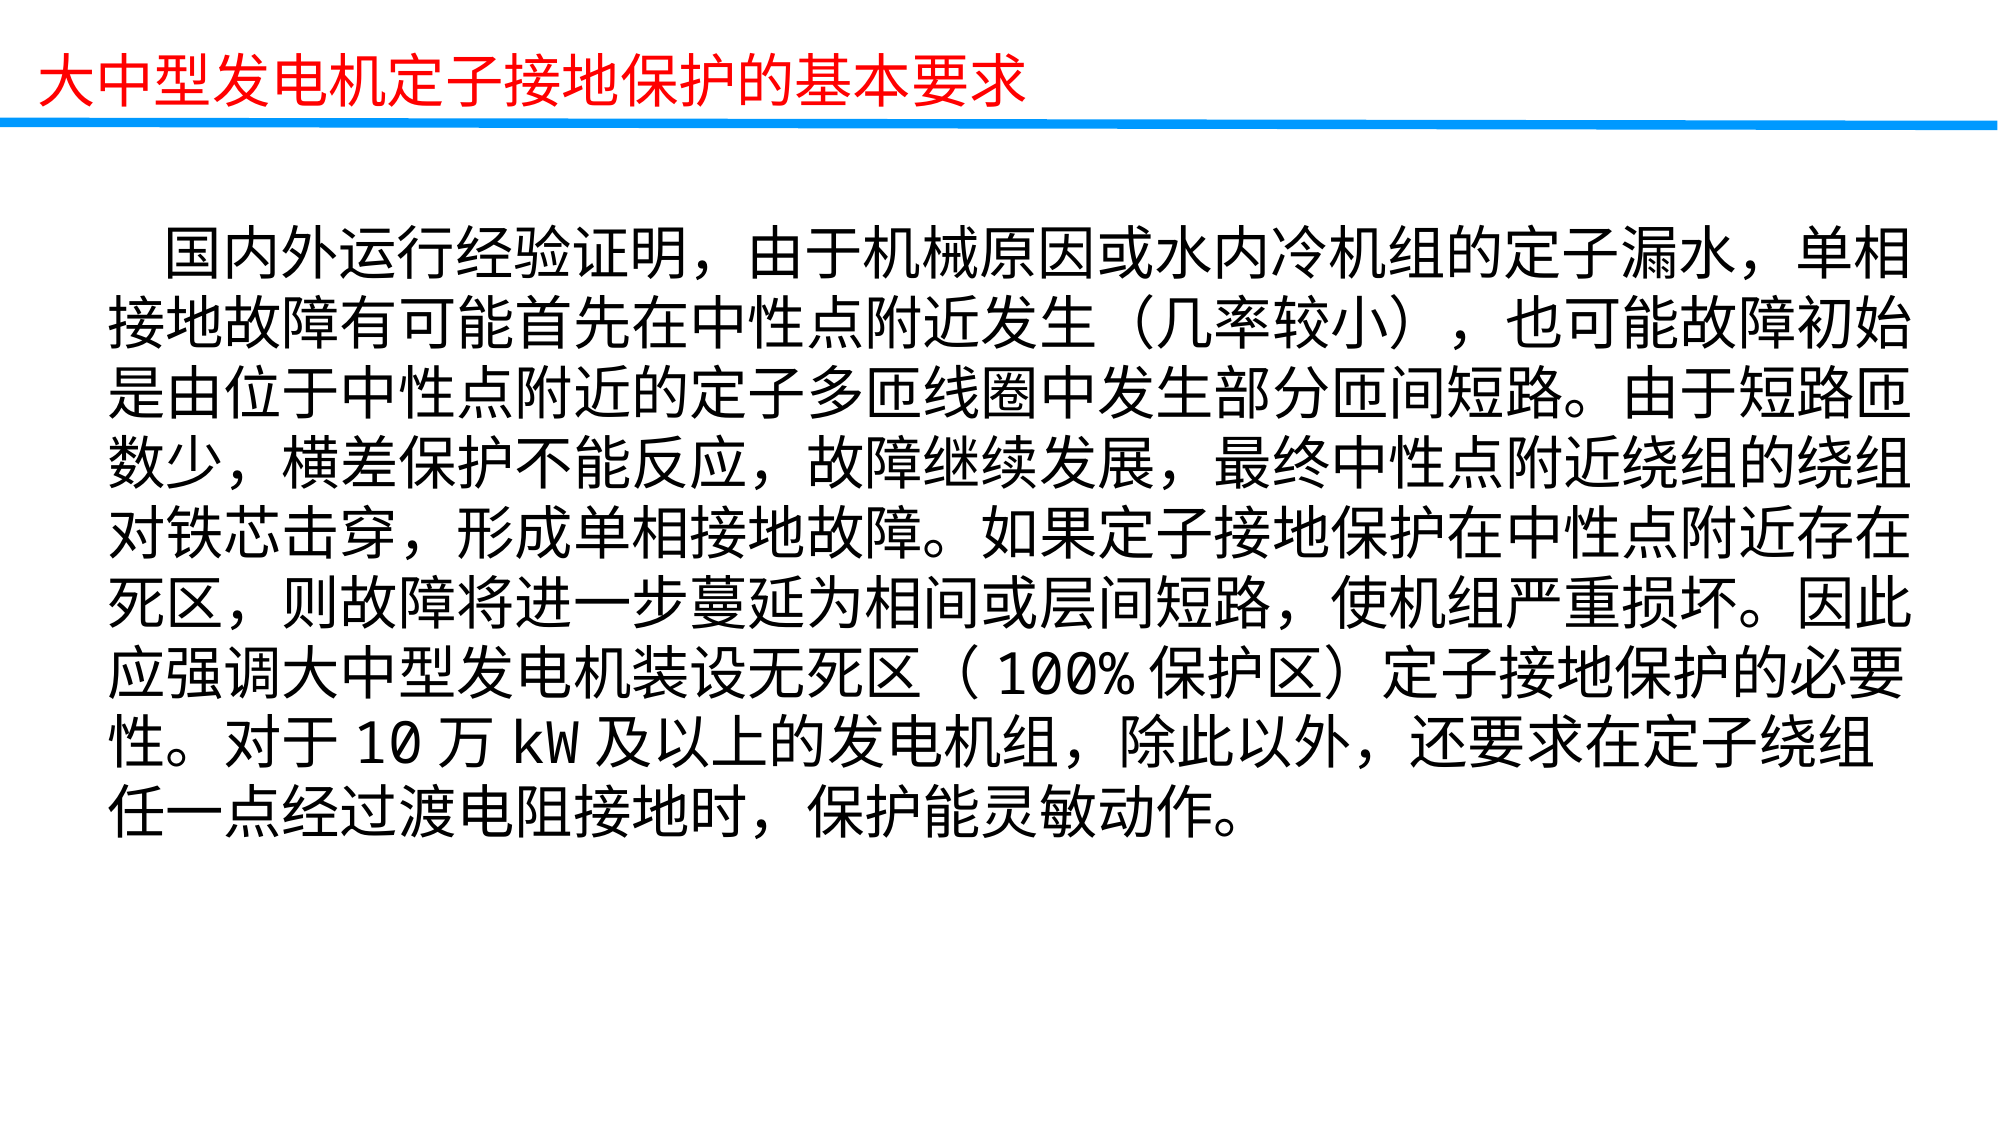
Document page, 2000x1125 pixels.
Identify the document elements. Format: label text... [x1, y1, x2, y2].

text_box 大中型发电机定子接地保护的基本要求 [22, 36, 1043, 121]
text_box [0, 122, 1998, 126]
text_box 国内外运行经验证明，由于机械原因或水内冷机组的定子漏水，单相接地故障有可能首先在中性点附近发生（几率较小），也可能故障初始是由位于中性点附近的定子多匝线圈中发生部分匝间短路。由于短路匝数少，横差保护不能反应，故障继续发展，最终中性点附近绕组的绕组对铁芯击穿，形成单相接地故障。如果定子接地保护在中性点附近存在死区，则故障将进一步蔓延为相间或层间短路，使机组严重损坏。因此应强调大中型发电机装设无死区（100%保护区）定子接地保护的必要性。对于10万kW及以上的发电机组，除此以外，还要求在定子绕组任一点经过渡电阻接地时，保护能灵敏动作。 [92, 208, 1947, 853]
